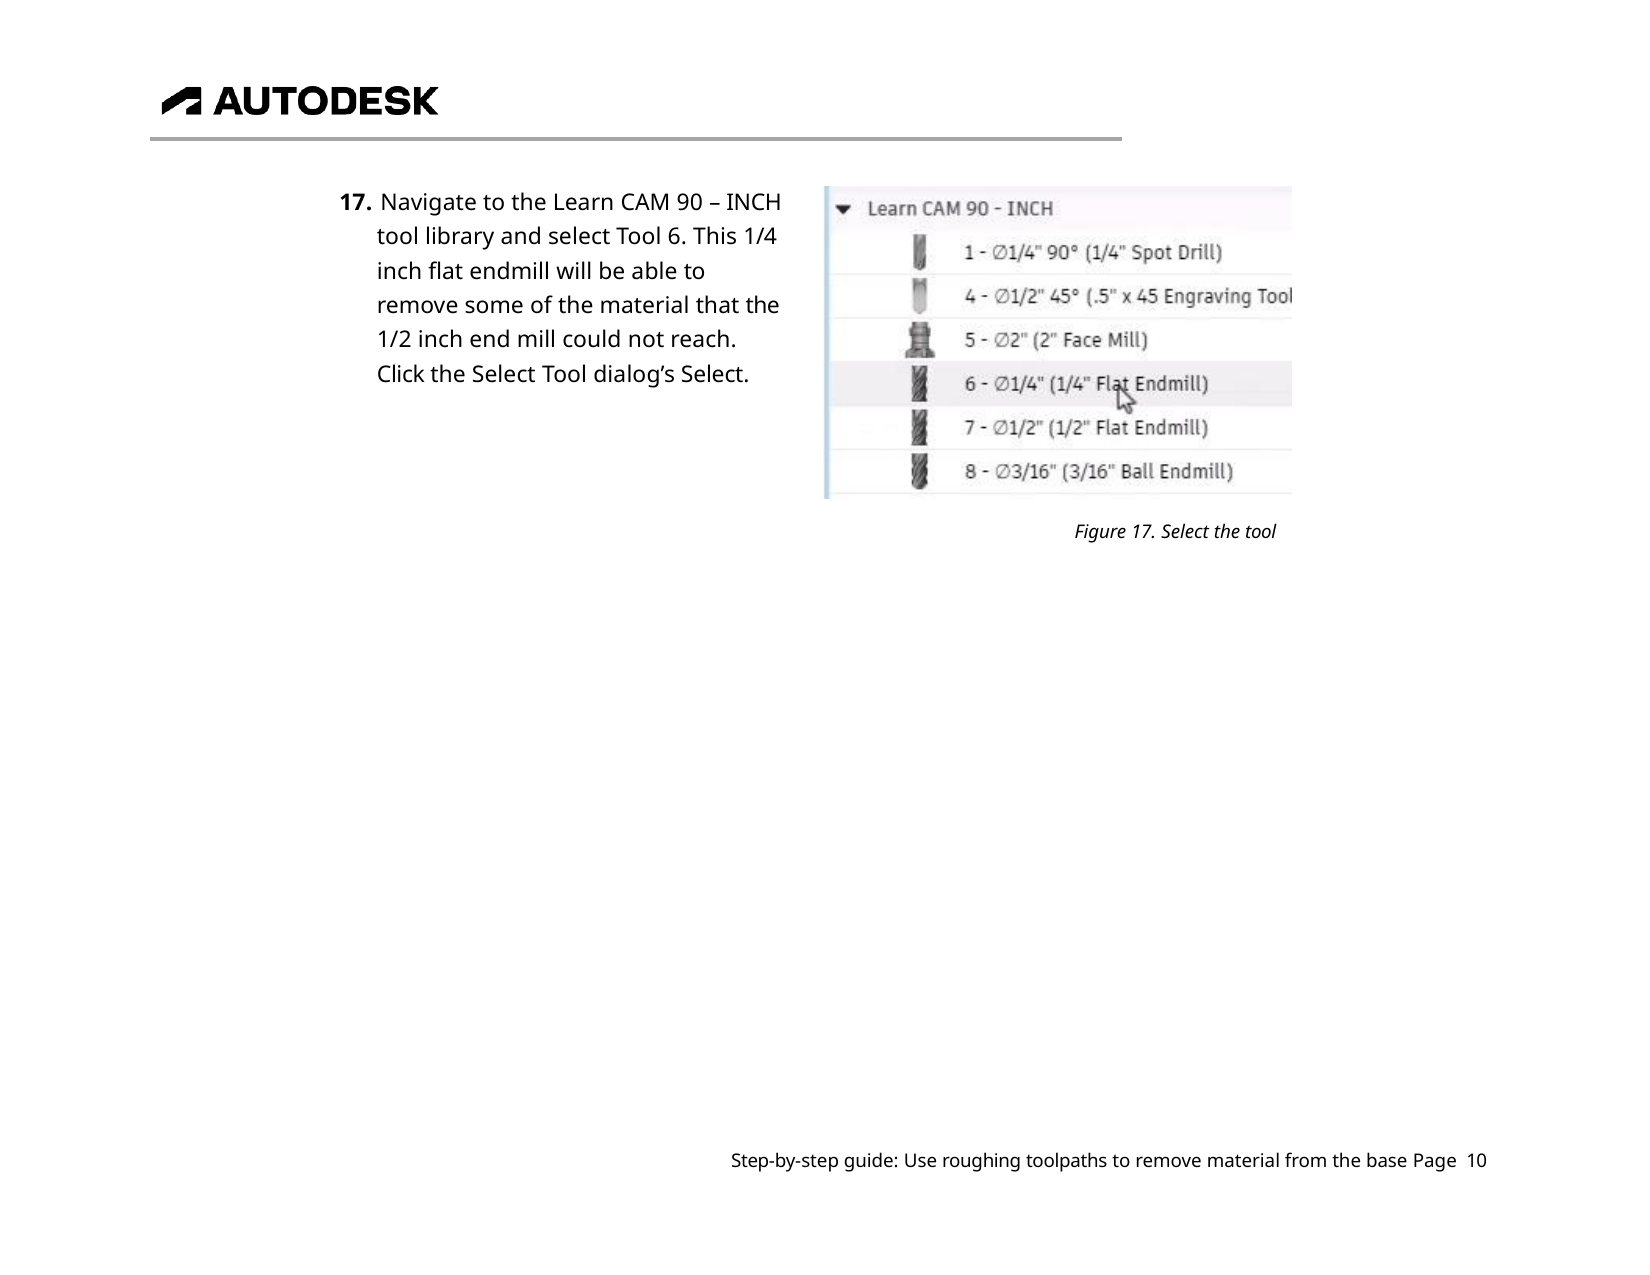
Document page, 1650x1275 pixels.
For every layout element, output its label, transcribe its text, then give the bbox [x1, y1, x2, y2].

picture [822, 186, 1292, 500]
text_box 17. Navigate to the Learn CAM 90 – INCH tool library and select Tool 6. This 1/4 inch flat endmill will be able to remove some of the material that the 1/2 inch end mill could not reach. Click the Select Tool dialog’s Select. [337, 178, 792, 387]
slide_number Step-by-step guide: Use roughing toolpaths to remove material from the base Page 10 [729, 1145, 1509, 1275]
text_box Figure 17. Select the tool [1072, 517, 1294, 542]
picture [161, 86, 439, 115]
